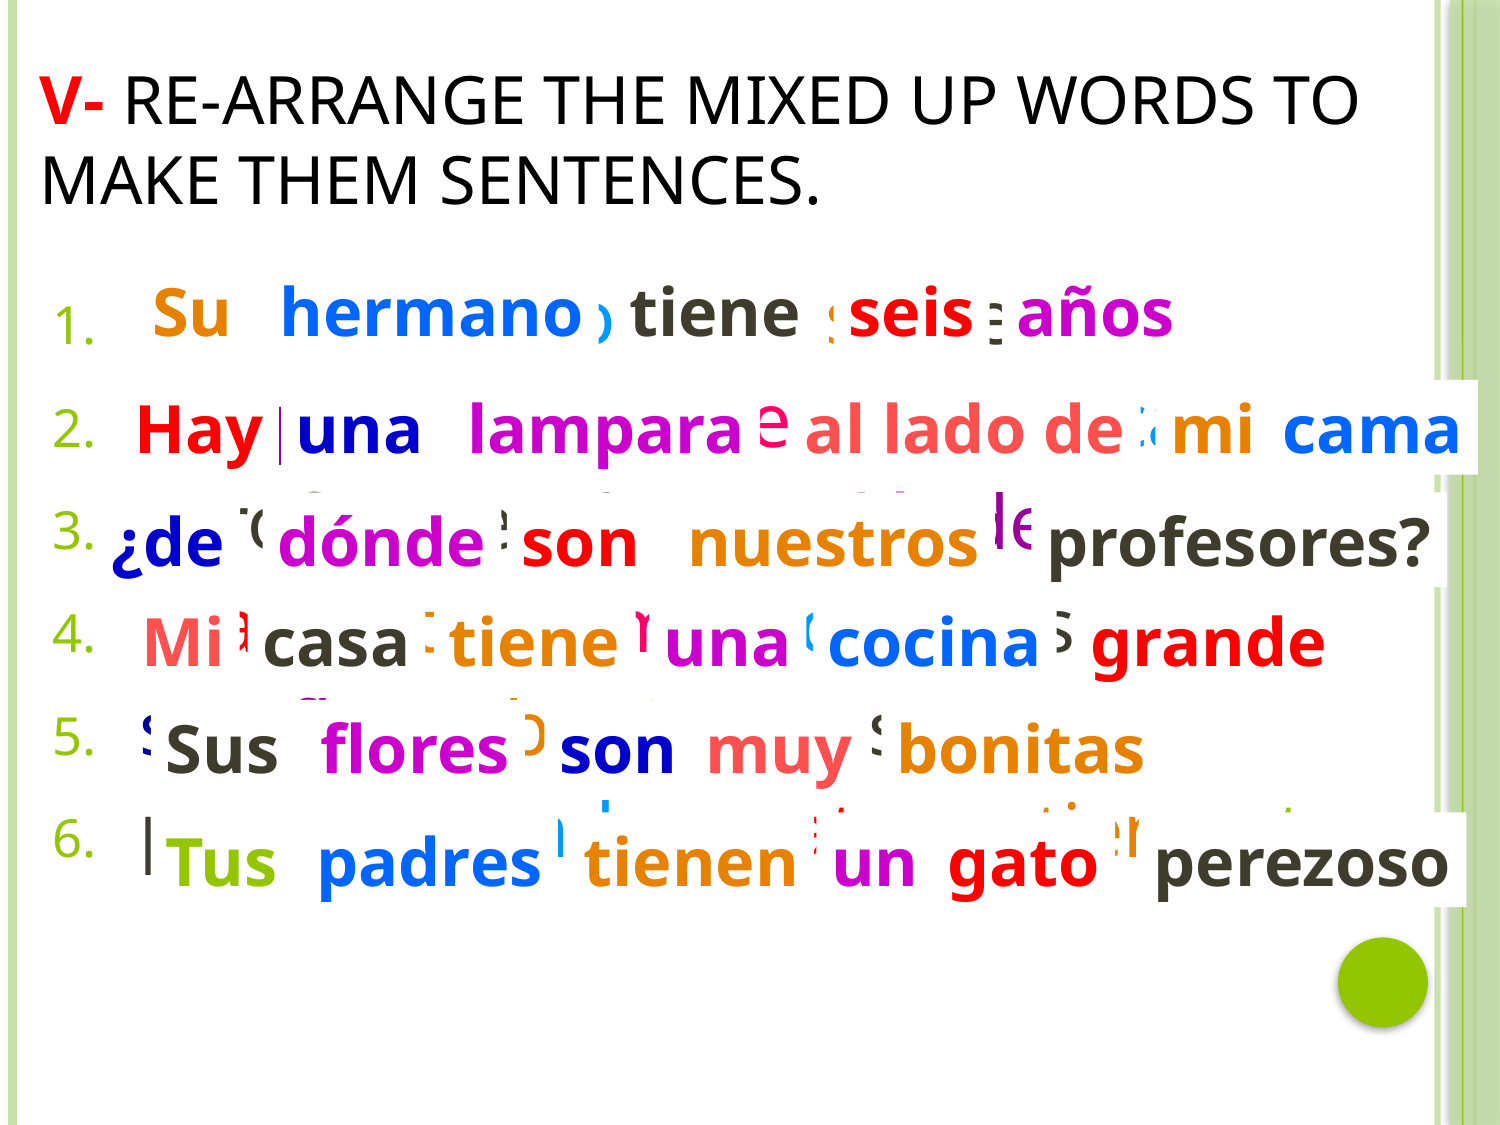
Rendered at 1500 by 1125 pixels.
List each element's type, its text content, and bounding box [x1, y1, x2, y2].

text_box una [649, 592, 807, 688]
text_box Tus [150, 812, 301, 908]
text_box años [1001, 262, 1191, 358]
title V- Re-arrange the mixed up words to make them sentences. [24, 38, 1488, 225]
text_box muy [690, 699, 868, 795]
text_box cama [1267, 379, 1478, 475]
text_box dónde [262, 492, 502, 588]
text_box hermano [264, 262, 599, 358]
text_box Hay [119, 379, 279, 475]
text_box gato [932, 812, 1116, 908]
text_box al lado de [790, 379, 1141, 475]
text_box profesores? [1031, 492, 1447, 588]
text_box Su [137, 262, 264, 358]
text_box lampara [452, 379, 761, 475]
text_box seis [833, 262, 990, 358]
text_box bonitas [881, 699, 1162, 795]
text_box grande [1075, 592, 1343, 688]
text_box perezoso [1138, 812, 1467, 908]
text_box tiene [433, 592, 636, 688]
text_box padres [301, 812, 558, 908]
text_box un [816, 812, 932, 908]
text_box son [544, 699, 690, 795]
text_box una [281, 379, 439, 475]
text_box ¿de [96, 492, 241, 588]
text_box Sus [150, 699, 305, 795]
text_box casa [247, 592, 426, 688]
text_box nuestros [672, 492, 995, 588]
text_box Mi [126, 592, 240, 688]
text_box tiene [614, 262, 817, 358]
text_box flores [305, 699, 525, 795]
list seis hermano años su tiene lámpara al lado de una hay cama mi ¿profesores de son dónde nuestros? grande tiene mi cocina casa una son flores bonitas sus muy perezoso padres gato un tienen tus [37, 262, 1500, 1006]
text_box mi [1155, 379, 1267, 475]
text_box cocina [812, 592, 1057, 688]
text_box tienen [568, 812, 815, 908]
text_box son [506, 492, 655, 588]
